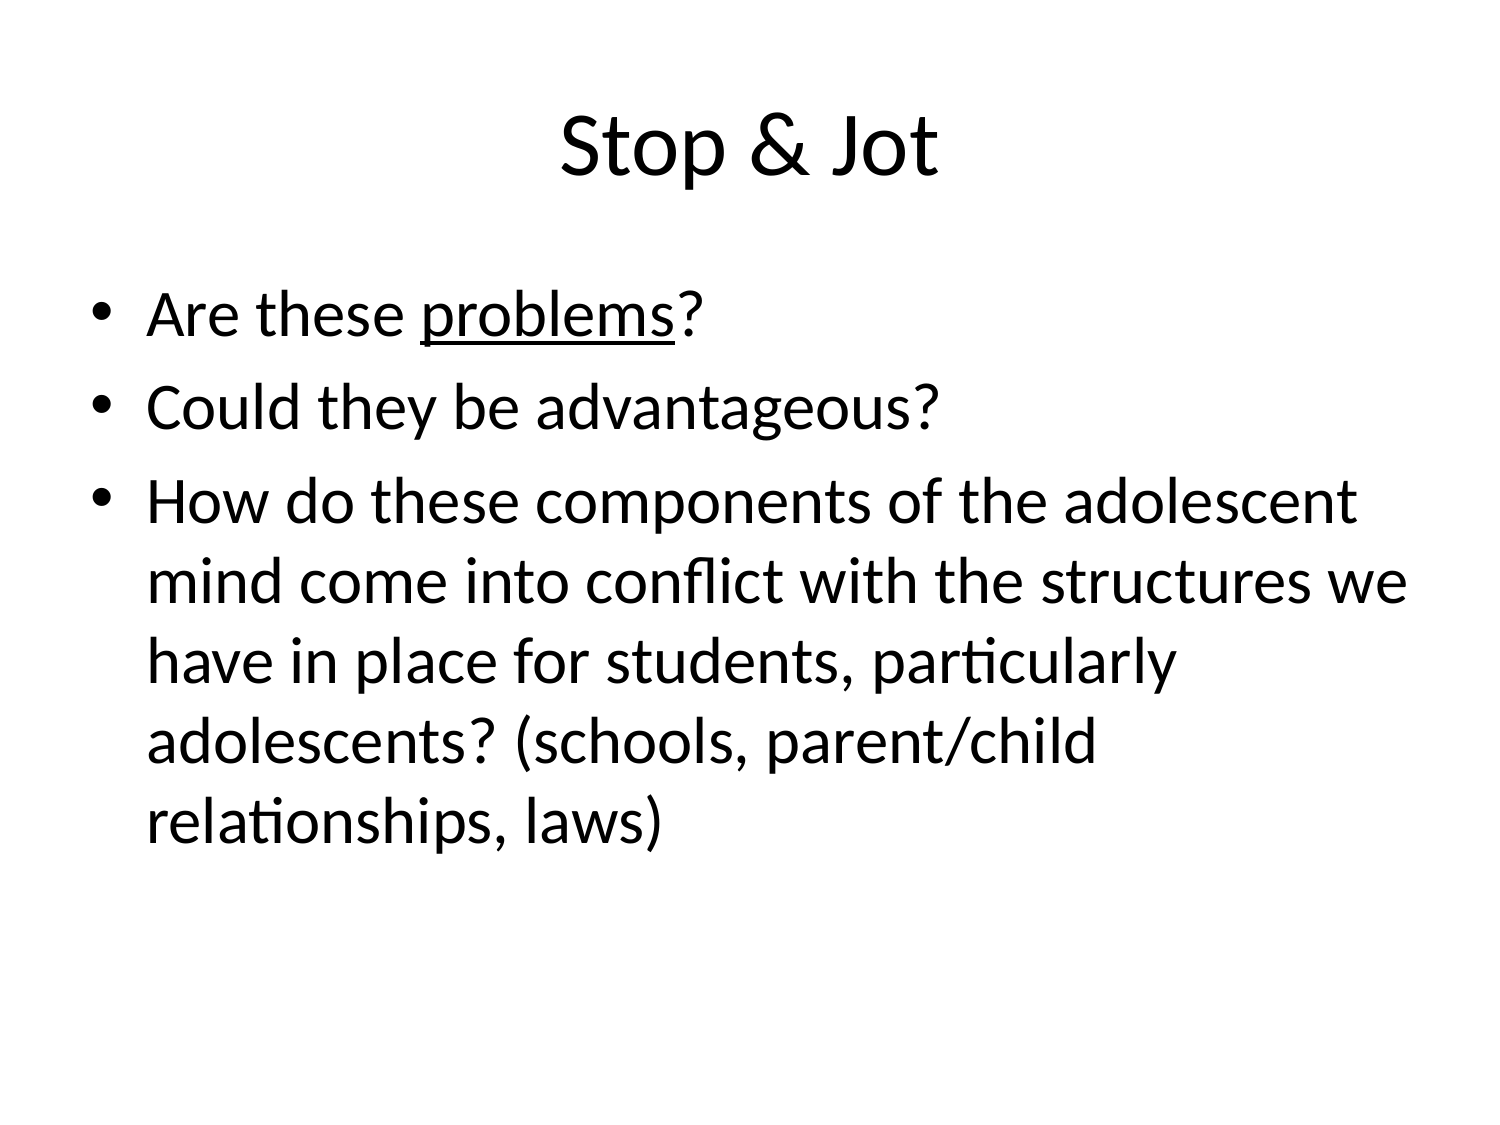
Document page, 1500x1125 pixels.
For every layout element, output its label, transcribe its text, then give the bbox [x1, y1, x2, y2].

list Are these problems? Could they be advantageous? How do these components of the adolescent mind come into conflict with the structures we have in place for students, particularly adolescents? (schools, parent/child relationships, laws) [75, 262, 1425, 1005]
title Stop & Jot [75, 45, 1425, 233]
